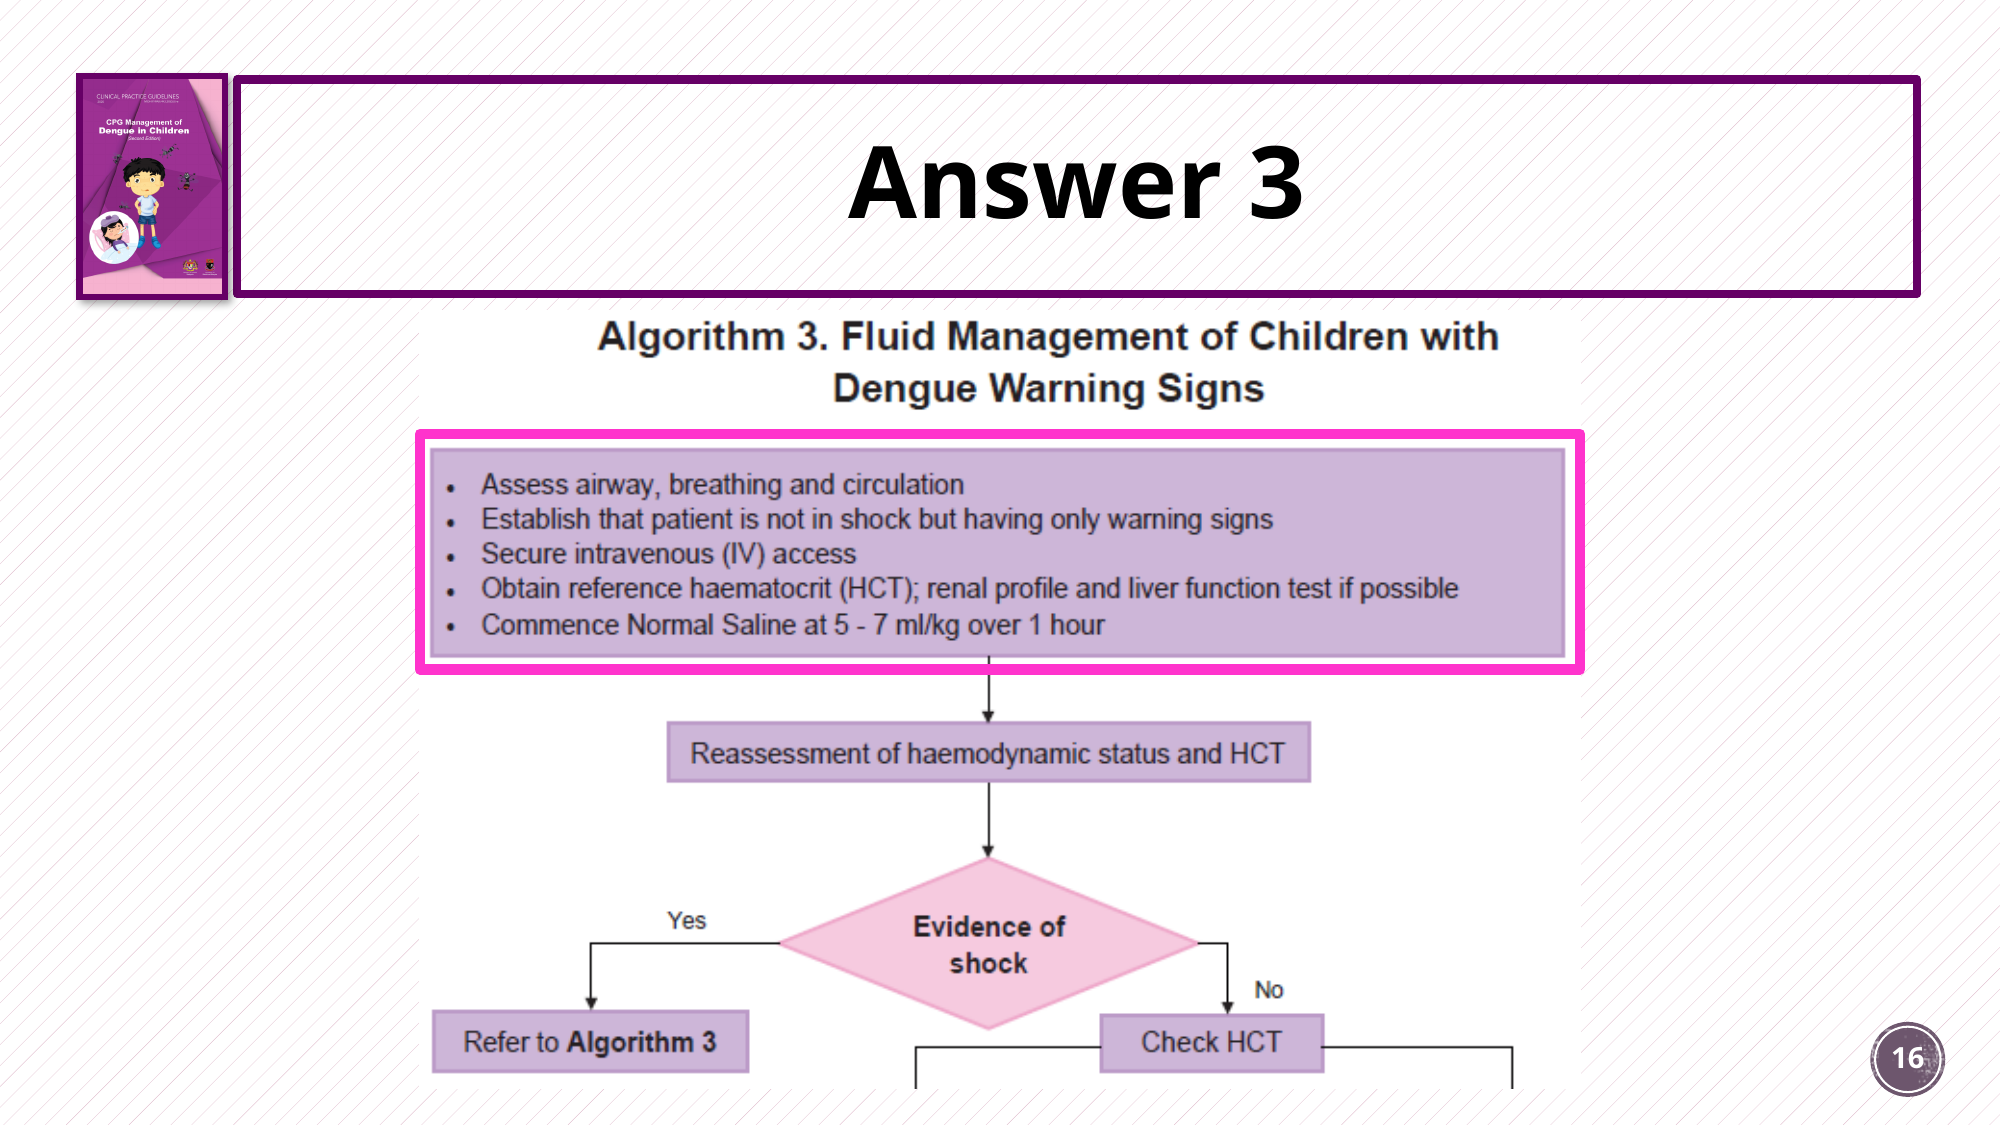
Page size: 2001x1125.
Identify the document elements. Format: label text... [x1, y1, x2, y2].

picture [83, 79, 222, 294]
picture [419, 310, 1581, 1089]
text_box Answer 3 [237, 79, 1918, 294]
slide_number 16 [1855, 1028, 1961, 1089]
